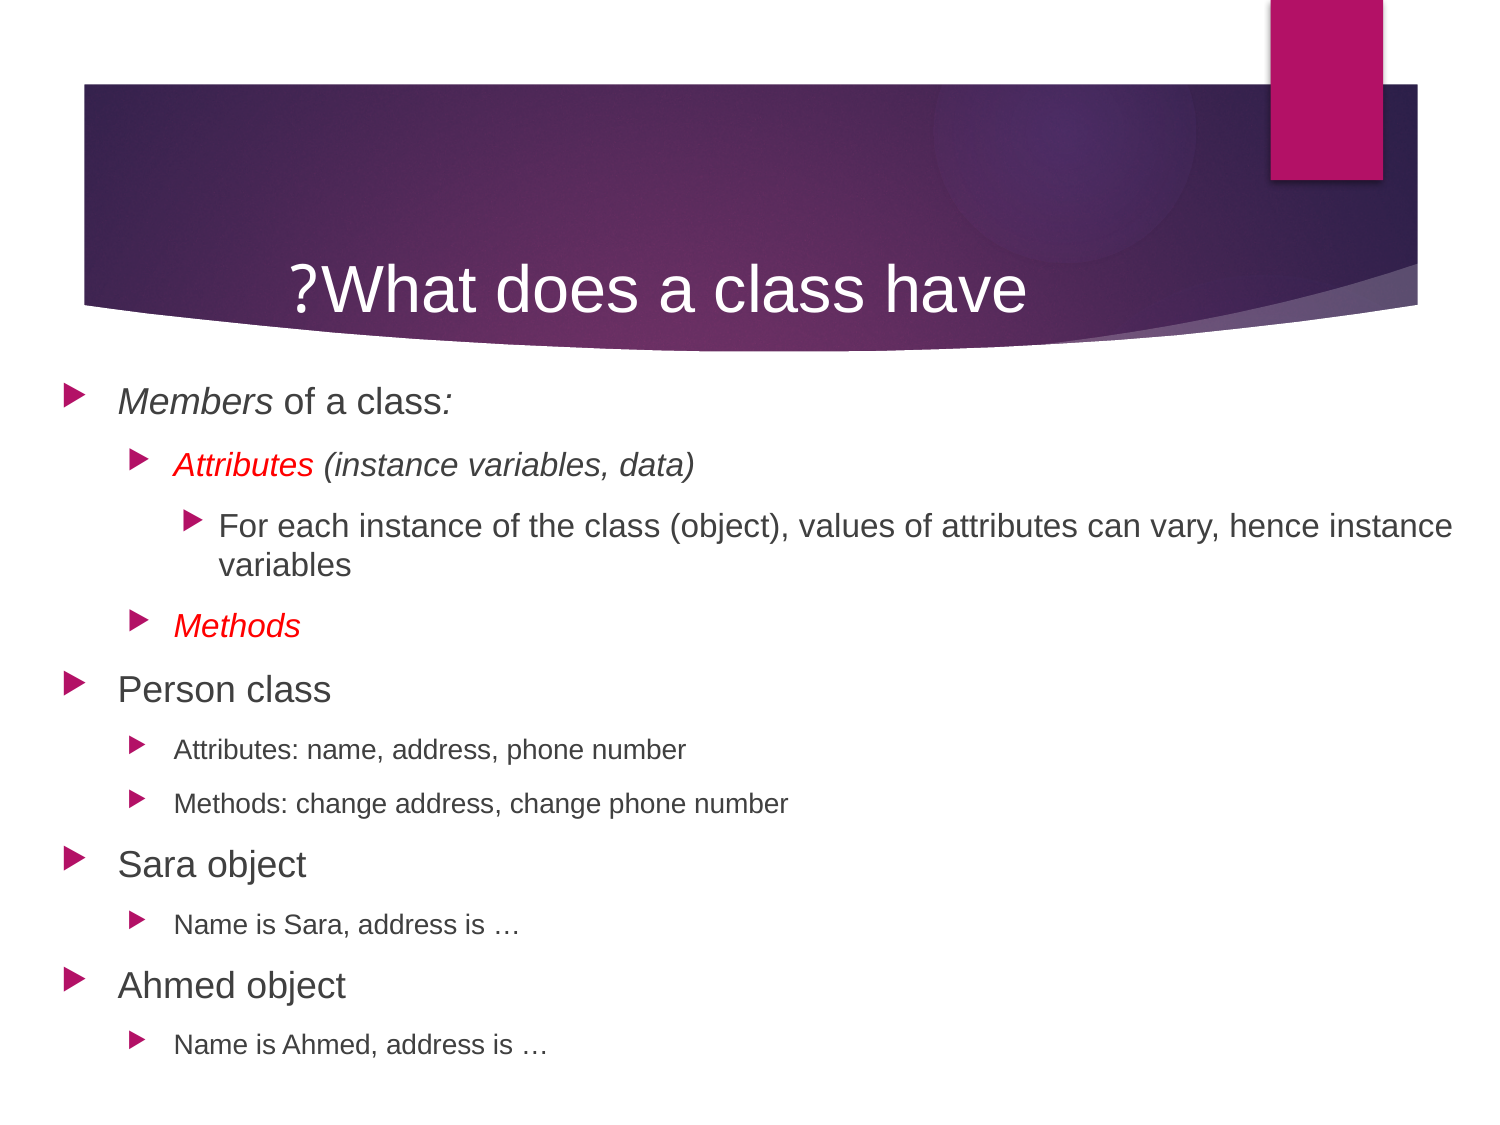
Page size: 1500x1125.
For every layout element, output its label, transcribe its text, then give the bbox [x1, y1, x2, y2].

list Members of a class: Attributes (instance variables, data) For each instance of the class (object), values of attributes can vary, hence instance variables Methods Person class Attributes: name, address, phone number Methods: change address, change phone number Sara object Name is Sara, address is … Ahmed object Name is Ahmed, address is … [46, 369, 1500, 1068]
title What does a class have? [271, 184, 1229, 369]
